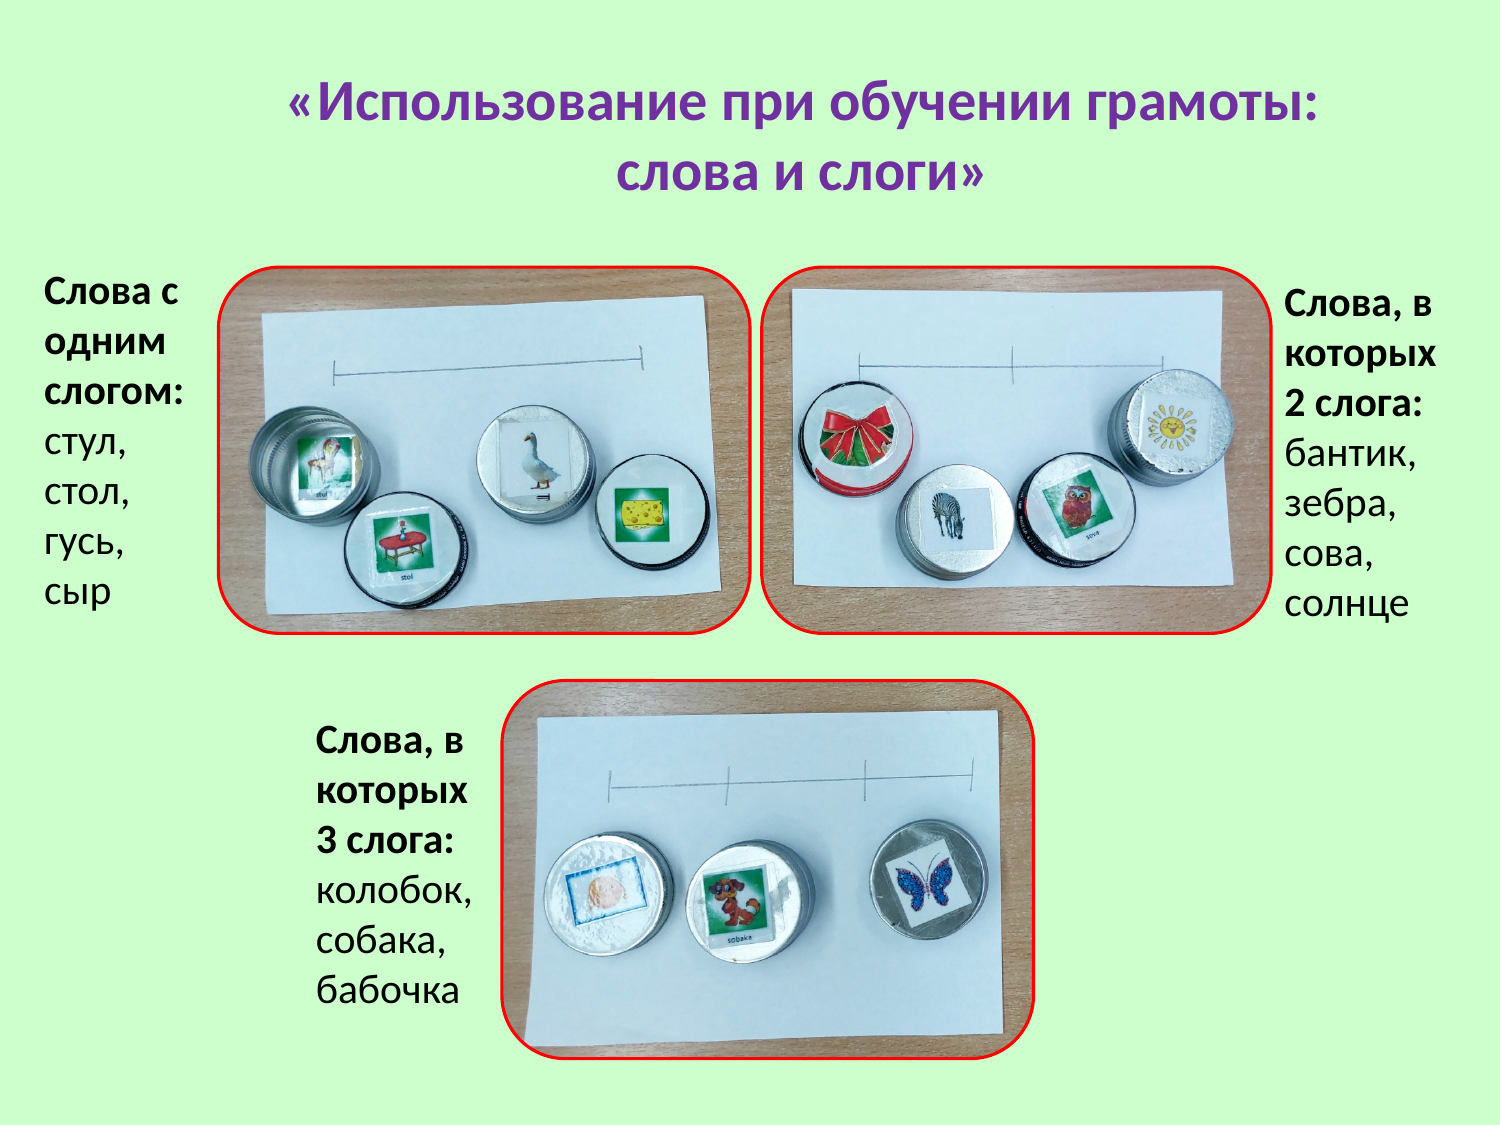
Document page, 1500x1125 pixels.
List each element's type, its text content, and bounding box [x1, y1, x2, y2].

text_box «Использование при обучении грамоты: слова и слоги» [147, 54, 1459, 210]
picture [761, 266, 1272, 634]
picture [218, 266, 751, 634]
picture [501, 680, 1034, 1059]
text_box Слова, в которых 3 слога: колобок, собака, бабочка [301, 704, 490, 1019]
text_box Слова, в которых 2 слога: бантик, зебра, сова, солнце [1273, 267, 1471, 633]
text_box Слова с одним слогом: стул, стол, гусь, сыр [29, 255, 213, 621]
